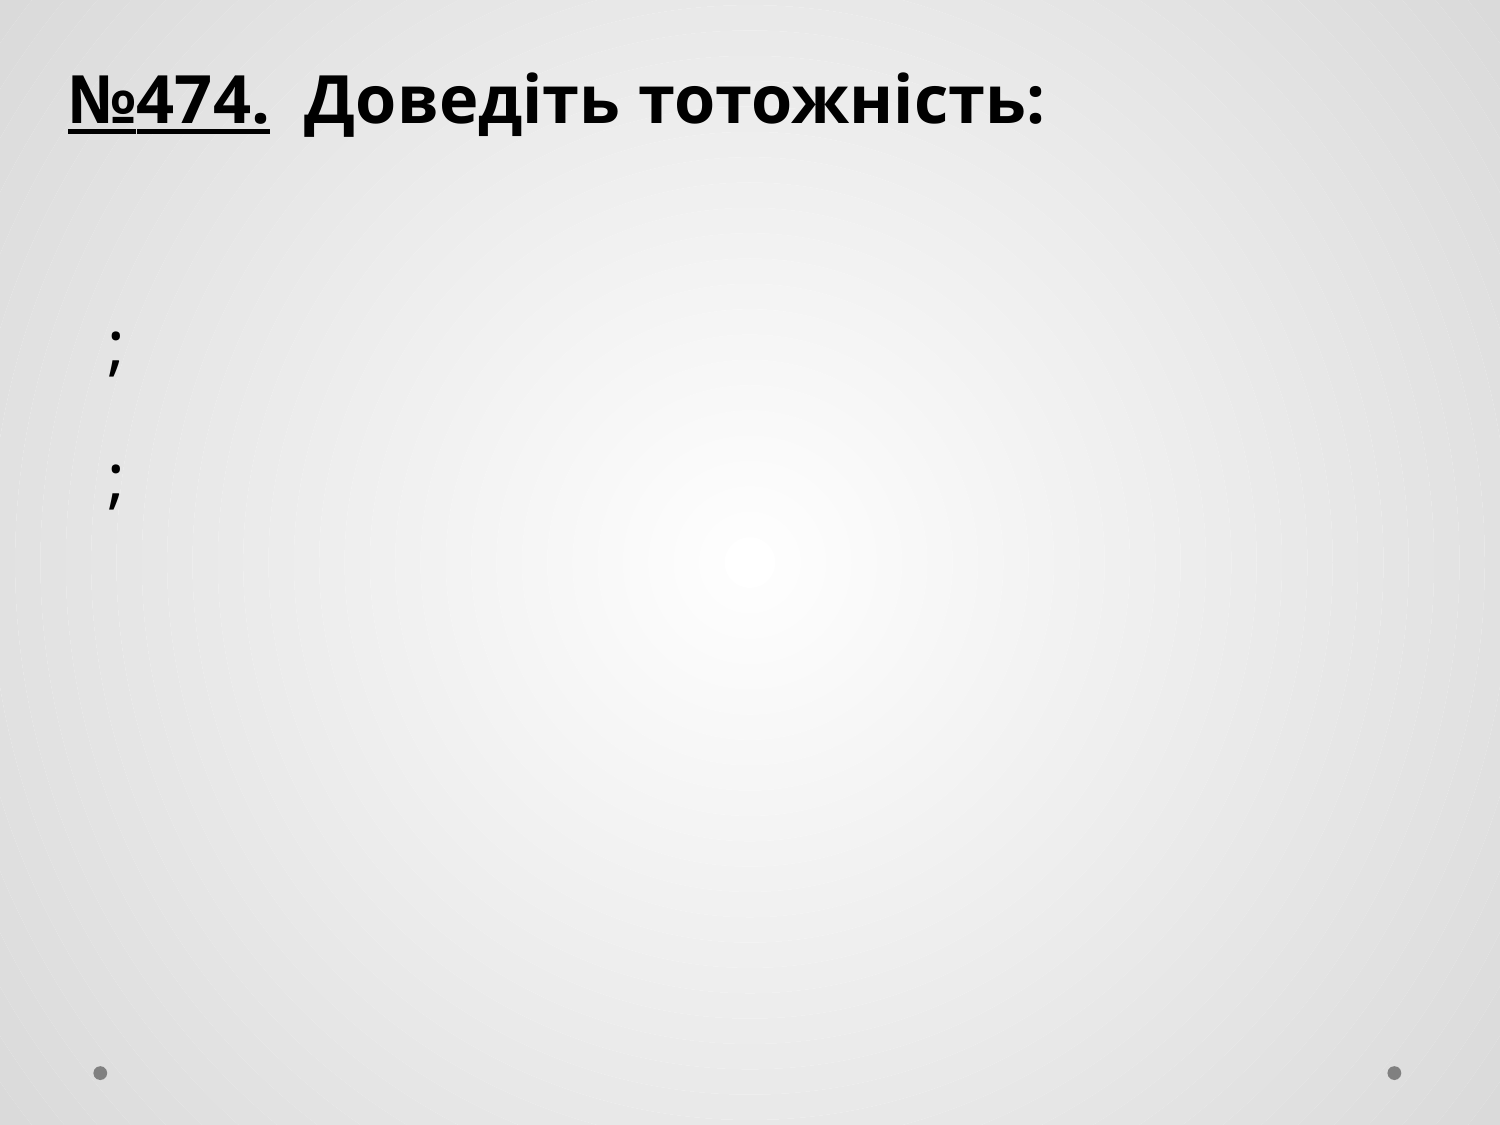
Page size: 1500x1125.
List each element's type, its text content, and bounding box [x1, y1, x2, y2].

title №474. Доведіть тотожність: [53, 19, 1404, 145]
